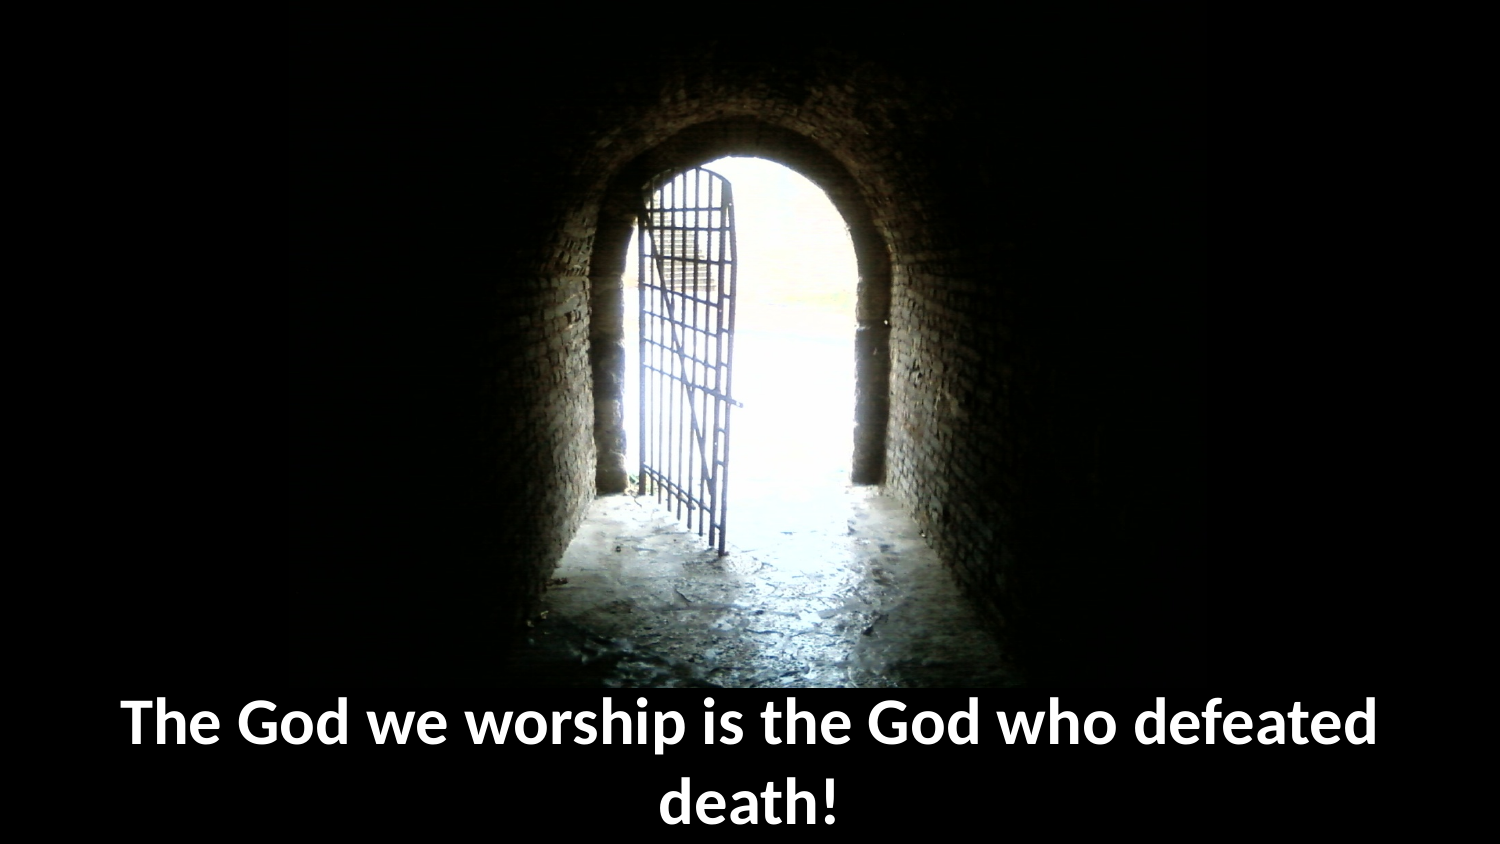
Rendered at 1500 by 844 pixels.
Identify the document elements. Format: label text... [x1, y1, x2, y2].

text_box The God we worship is the God who defeated death! [29, 670, 1471, 844]
picture [288, 0, 1207, 688]
